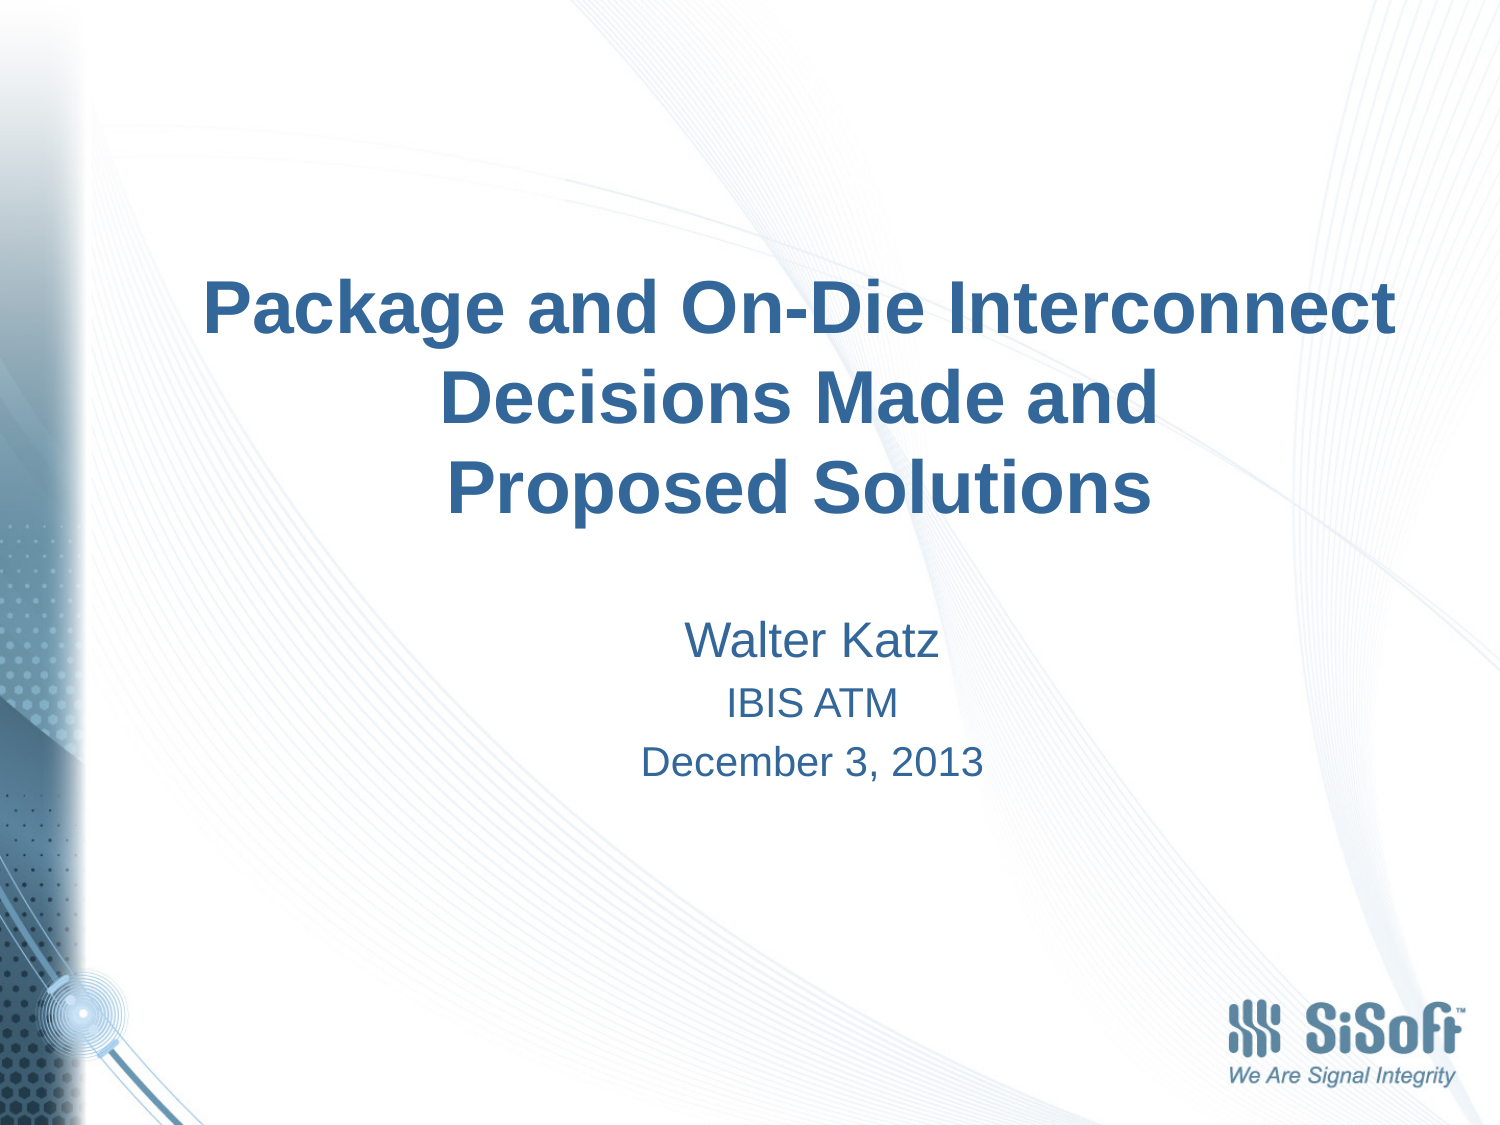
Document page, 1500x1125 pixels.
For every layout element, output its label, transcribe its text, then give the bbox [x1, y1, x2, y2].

title Package and On-Die Interconnect Decisions Made and Proposed Solutions [162, 212, 1438, 575]
picture [0, 0, 1500, 1125]
subtitle Walter Katz IBIS ATM December 3, 2013 [275, 600, 1350, 975]
